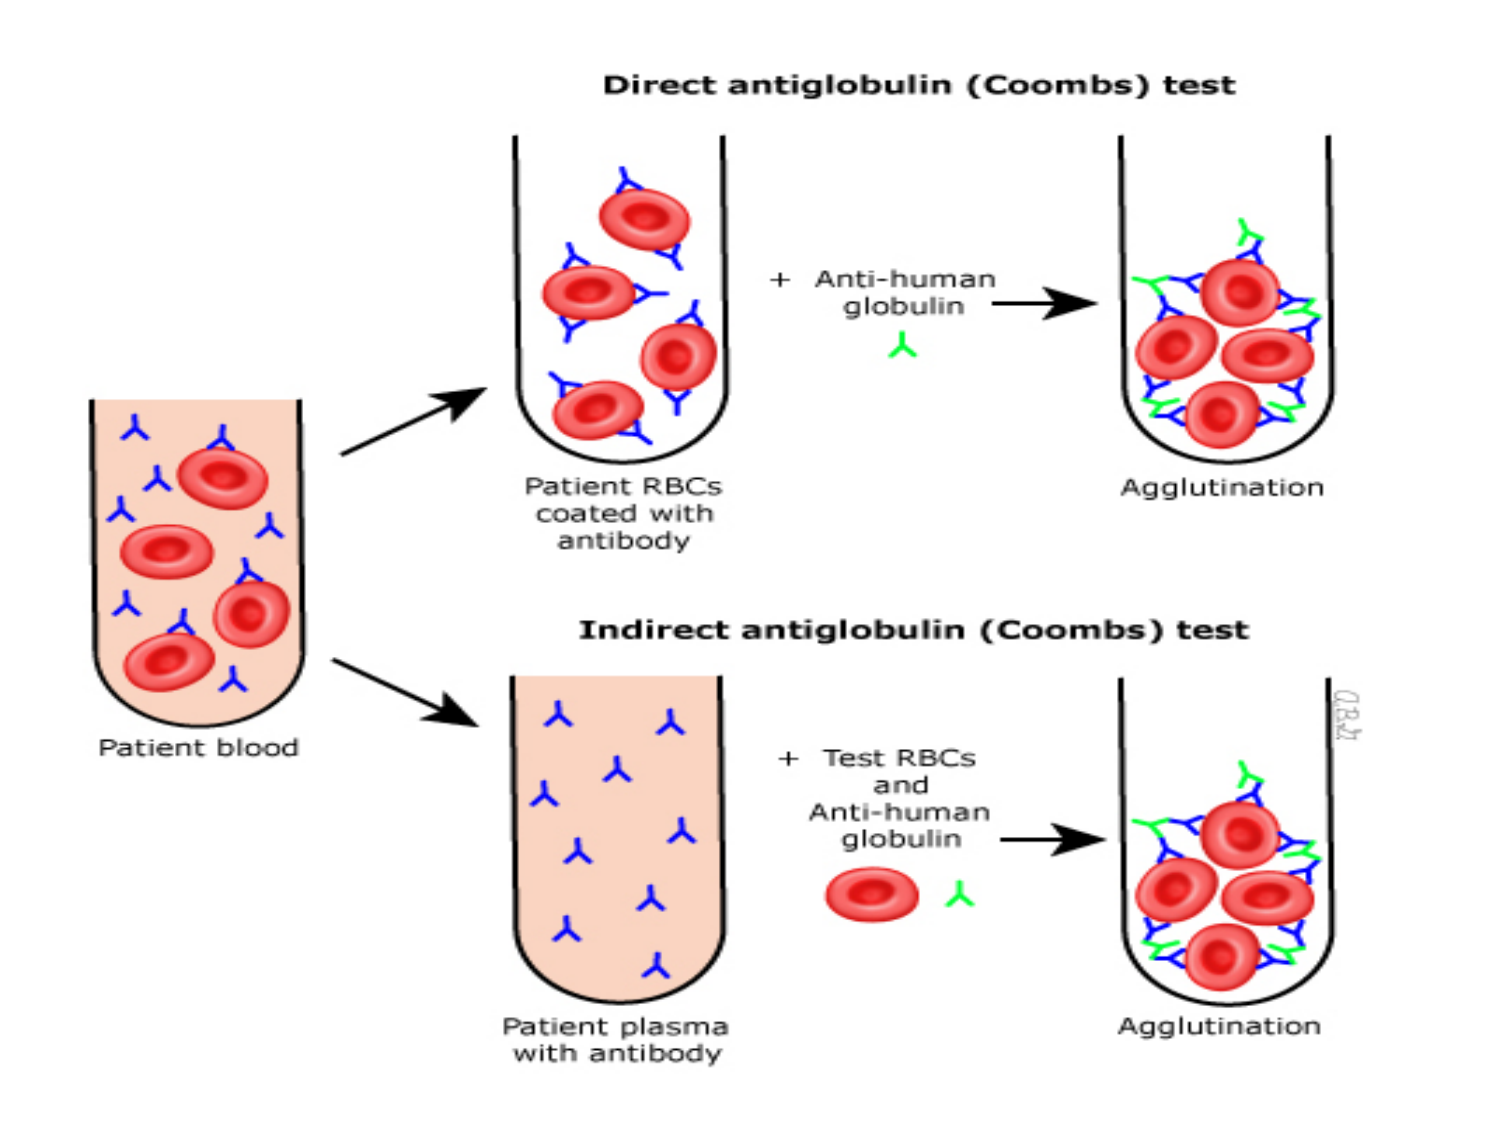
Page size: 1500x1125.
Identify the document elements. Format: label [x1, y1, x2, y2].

picture [17, 42, 1448, 1095]
